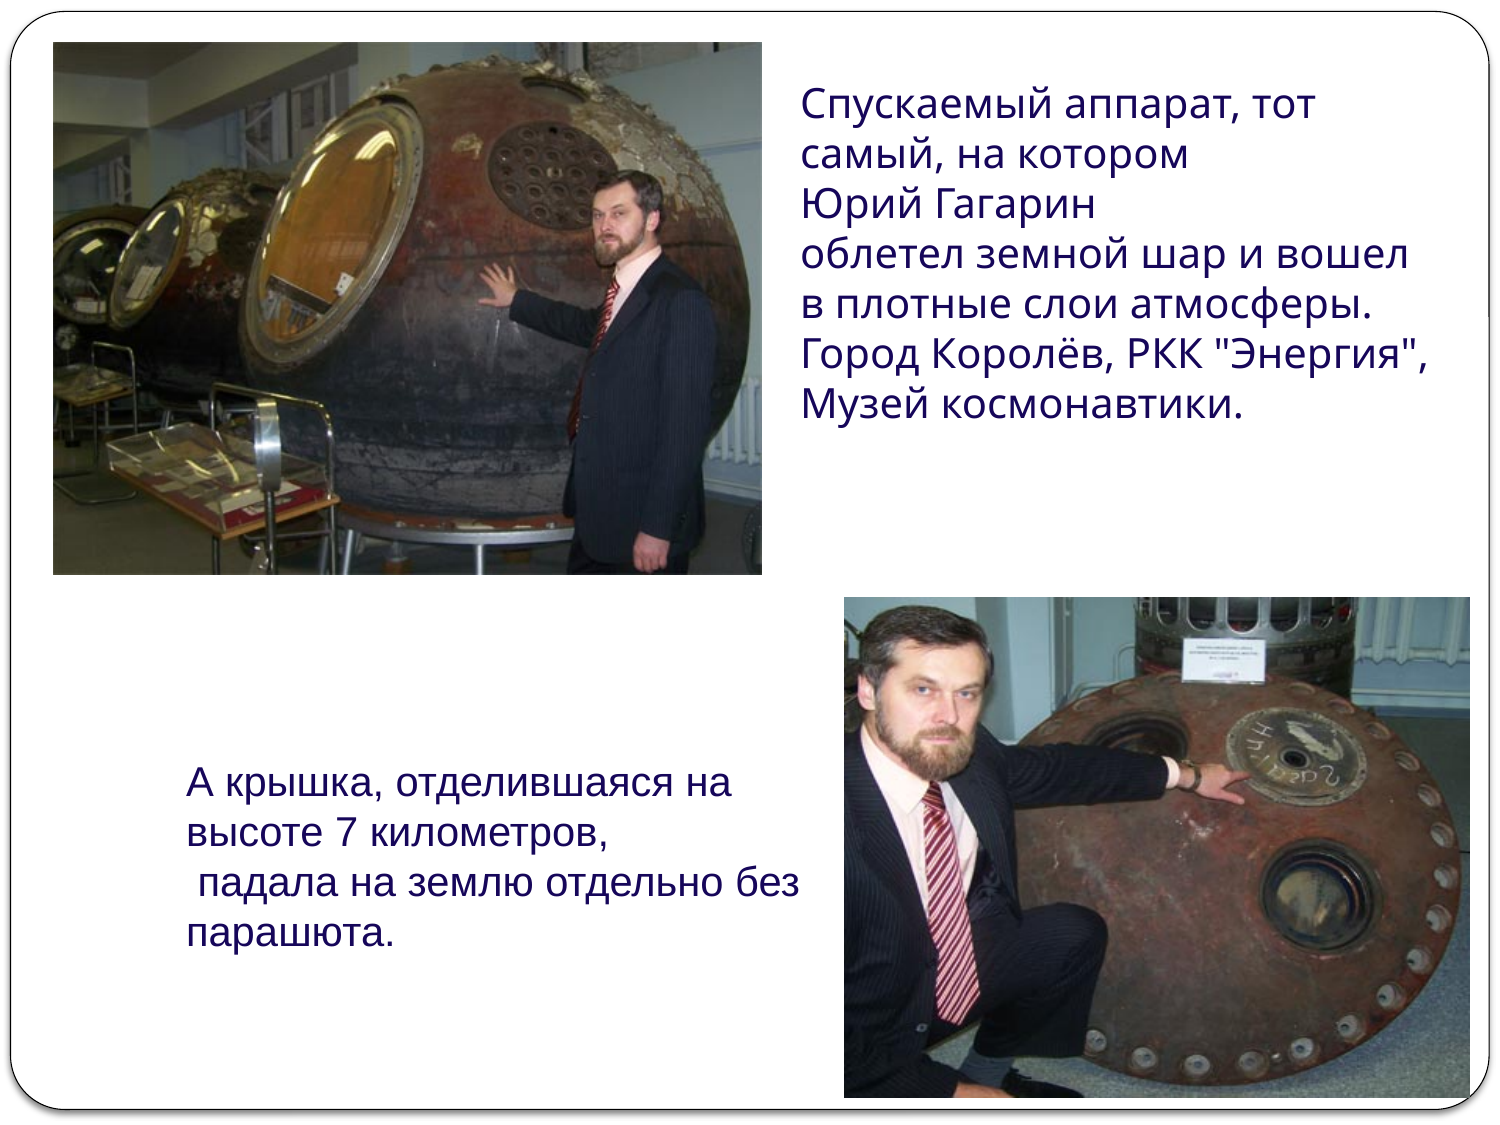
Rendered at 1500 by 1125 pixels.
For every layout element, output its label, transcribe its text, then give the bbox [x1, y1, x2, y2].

picture [844, 597, 1470, 1098]
picture [52, 42, 763, 575]
text_box А крышка, отделившаяся на высоте 7 километров, падала на землю отдельно без парашюта. [171, 763, 832, 1047]
title Спускаемый аппарат, тот самый, на котором Юрий Гагарин облетел земной шар и вошел в плотные слои атмосферы. Город Королёв, РКК "Энергия", Музей космонавтики. [785, 37, 1446, 492]
